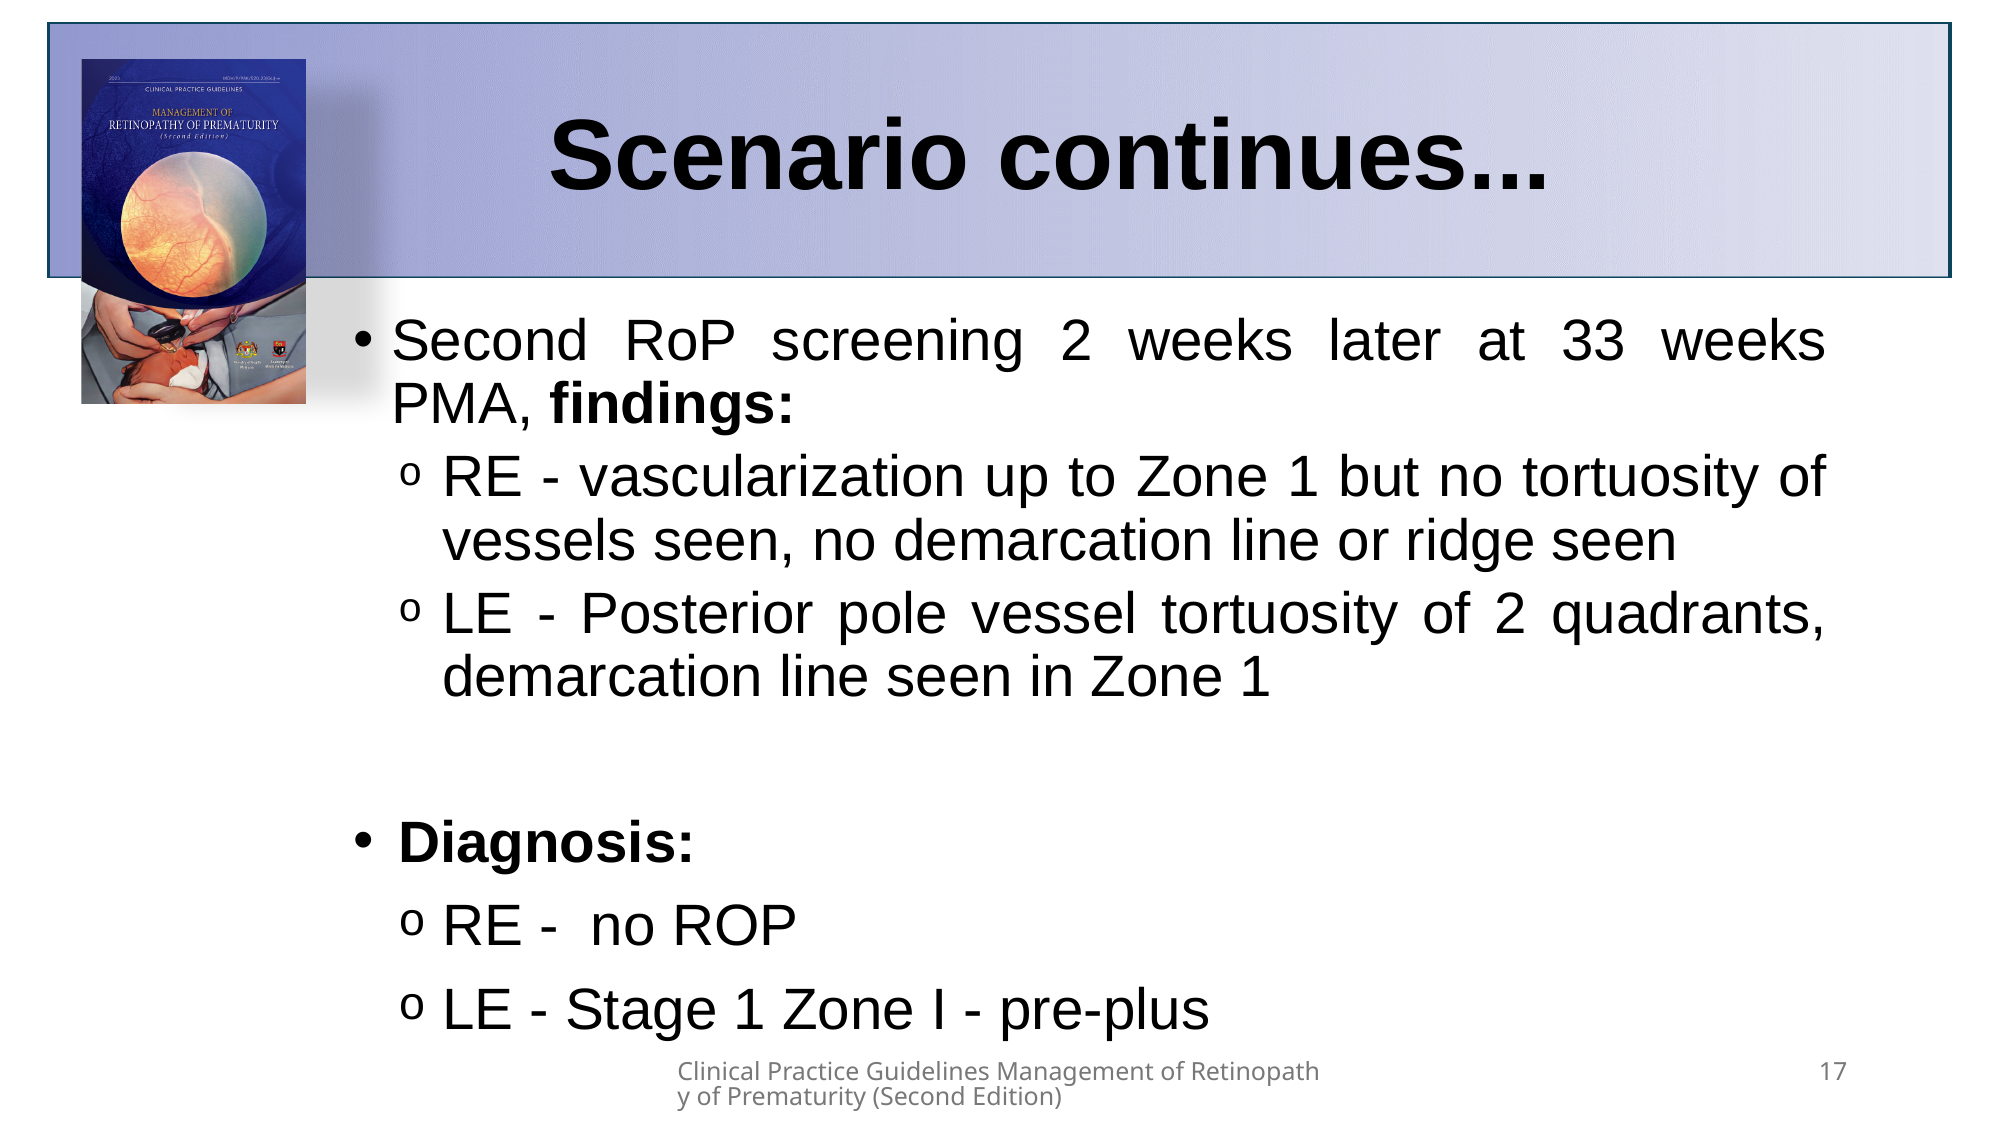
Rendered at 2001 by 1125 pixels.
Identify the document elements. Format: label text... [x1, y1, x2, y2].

slide_number 17 [1412, 1042, 1863, 1103]
footer Clinical Practice Guidelines Management of Retinopathy of Prematurity (Second Edition) [662, 1042, 1338, 1103]
list Second RoP screening 2 weeks later at 33 weeks PMA, findings: RE - vascularization up to Zone 1 but no tortuosity of vessels seen, no demarcation line or ridge seen LE - Posterior pole vessel tortuosity of 2 quadrants, demarcation line seen in Zone 1 Diagnosis: RE - no ROP LE - Stage 1 Zone I - pre-plus [338, 302, 1844, 904]
picture [47, 21, 1953, 405]
